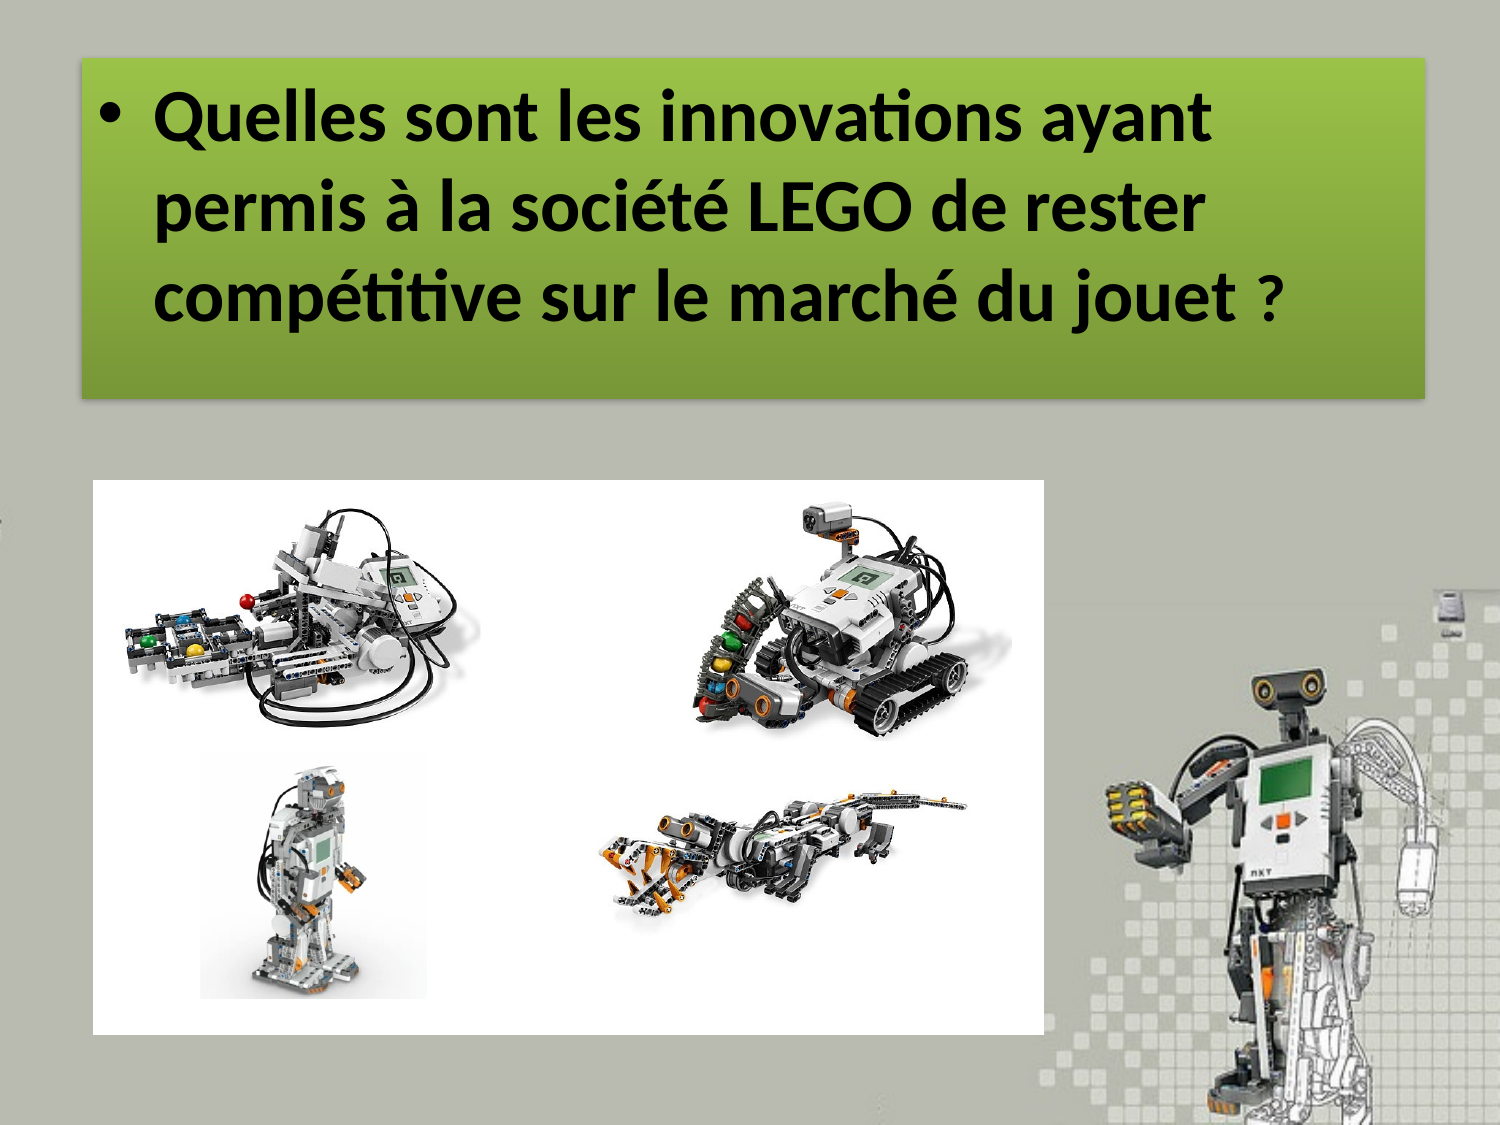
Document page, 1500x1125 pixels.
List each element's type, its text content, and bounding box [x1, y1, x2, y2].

picture [0, 0, 1500, 1125]
list Quelles sont les innovations ayant permis à la société LEGO de rester compétitive sur le marché du jouet ? [81, 58, 1426, 399]
